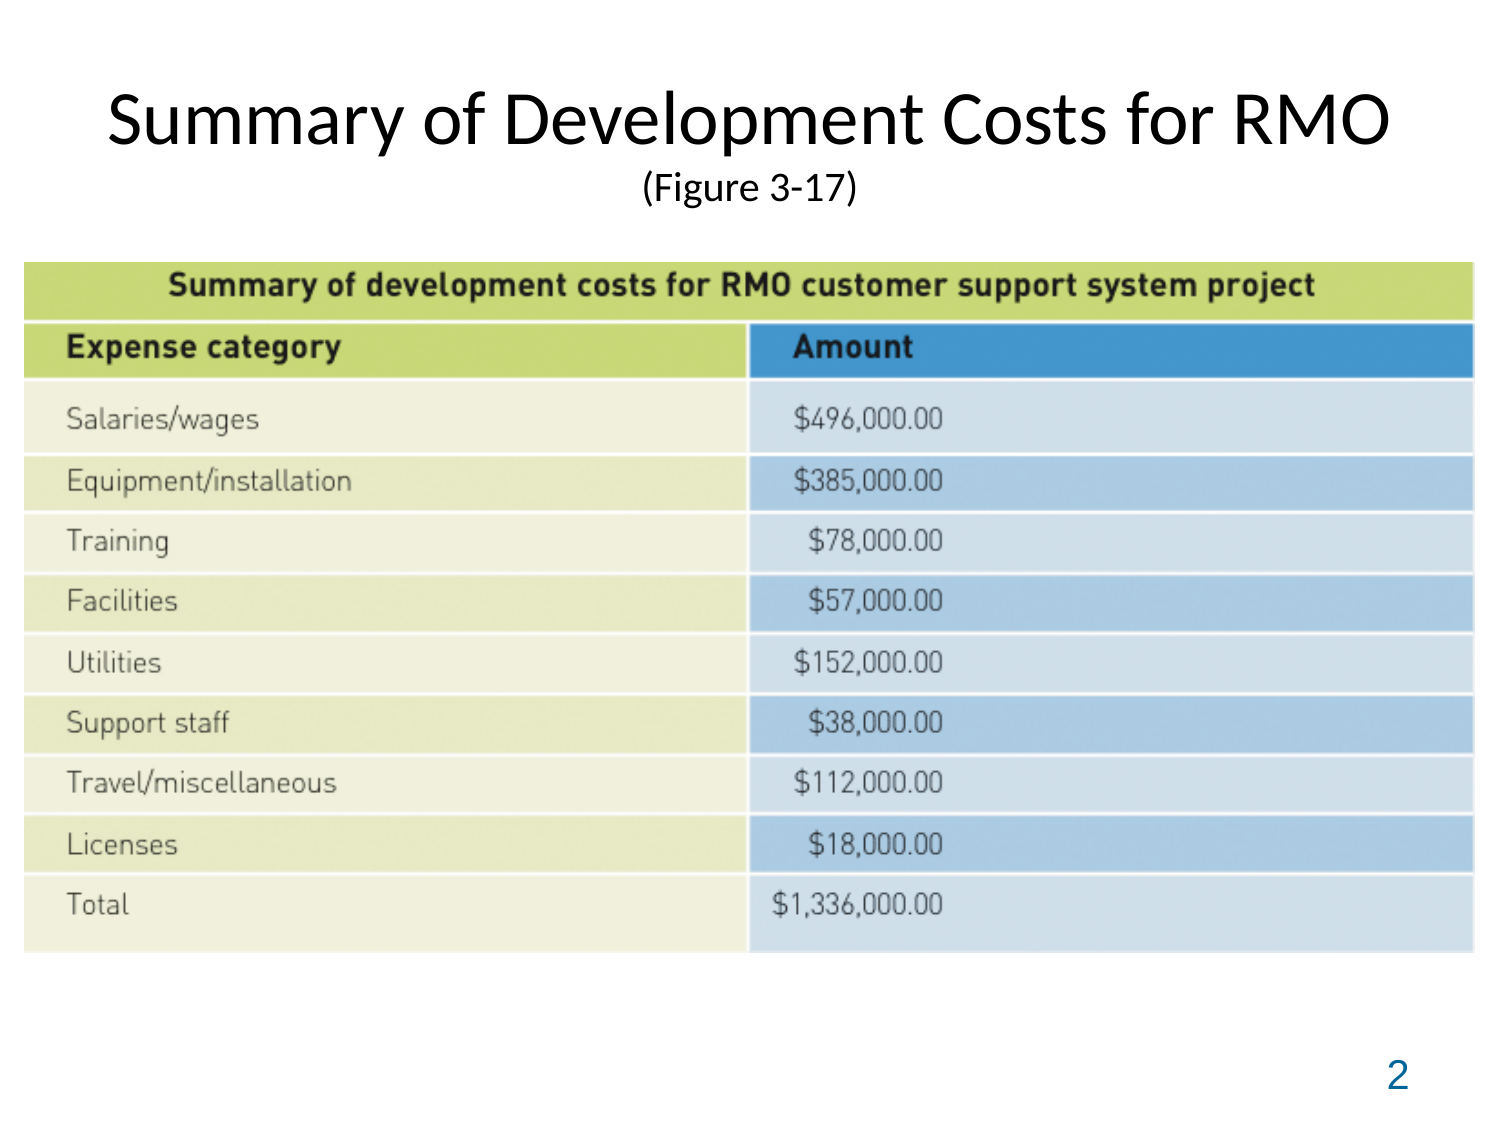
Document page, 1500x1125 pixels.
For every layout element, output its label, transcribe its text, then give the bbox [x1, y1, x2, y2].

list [24, 262, 1476, 954]
slide_number 2 [1074, 1042, 1425, 1103]
title Summary of Development Costs for RMO (Figure 3-17) [75, 45, 1425, 233]
